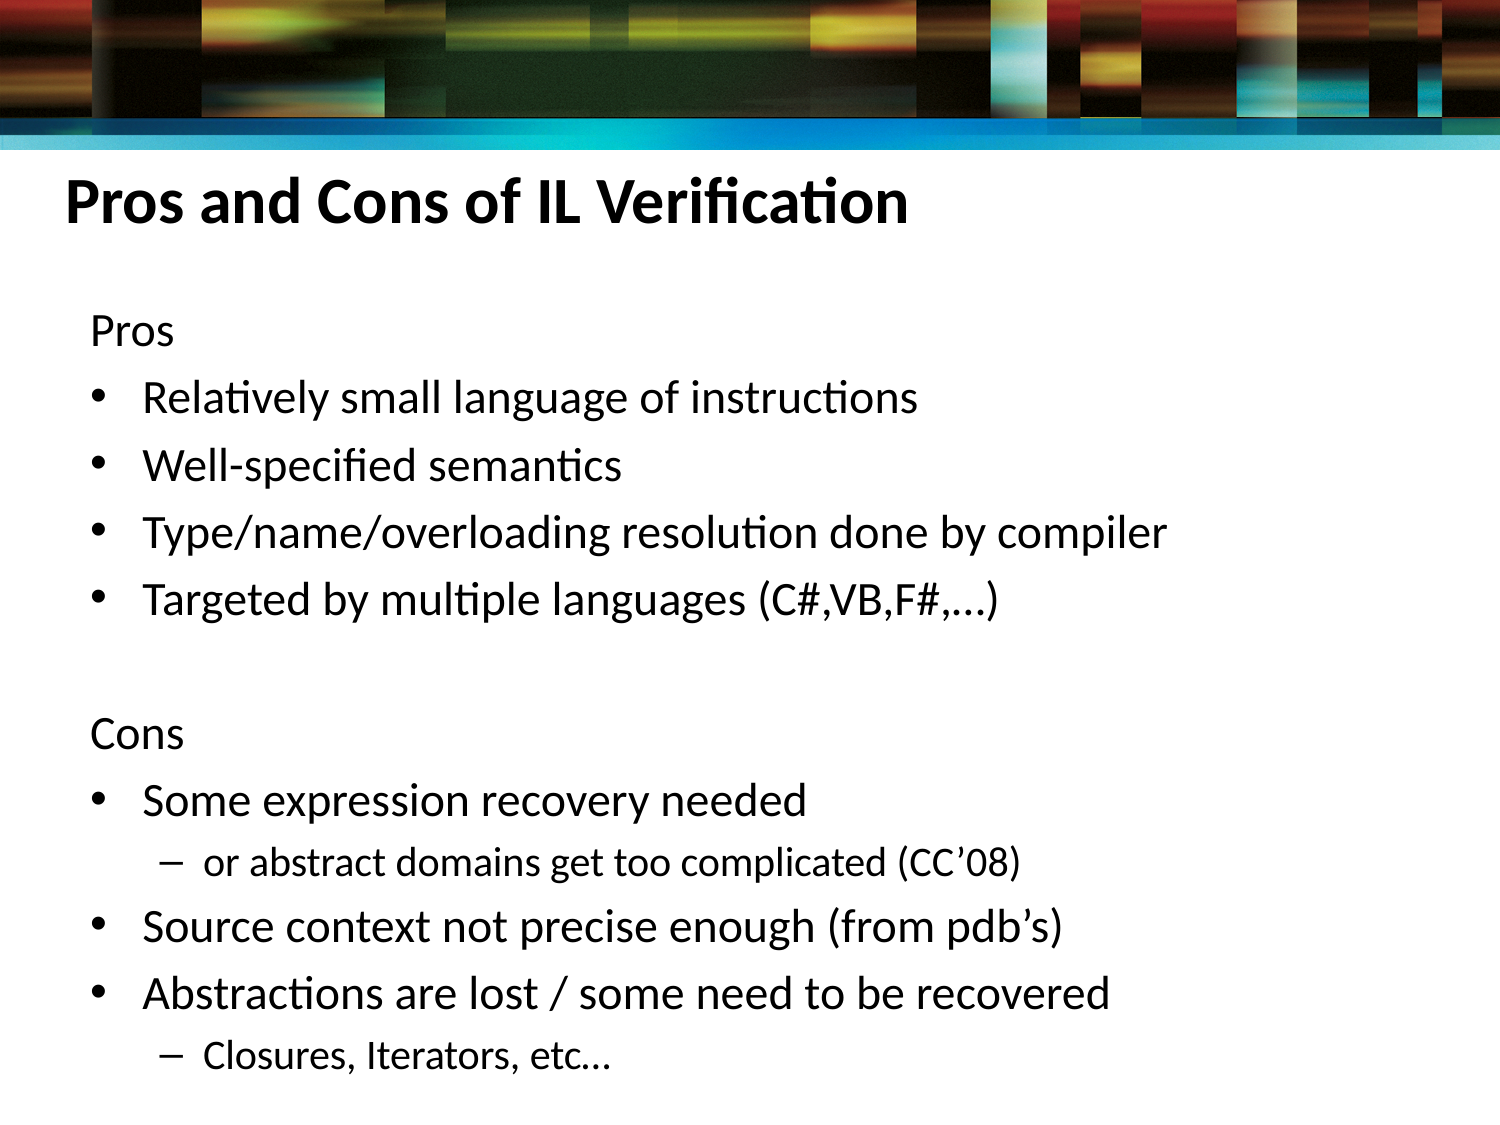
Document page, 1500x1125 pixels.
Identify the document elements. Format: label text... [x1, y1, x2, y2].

title Pros and Cons of IL Verification [50, 149, 1450, 246]
picture [0, 0, 1500, 150]
list Pros Relatively small language of instructions Well-specified semantics Type/name/overloading resolution done by compiler Targeted by multiple languages (C#,VB,F#,…) Cons Some expression recovery needed or abstract domains get too complicated (CC’08) Source context not precise enough (from pdb’s) Abstractions are lost / some need to be recovered Closures, Iterators, etc… [75, 291, 1425, 1088]
